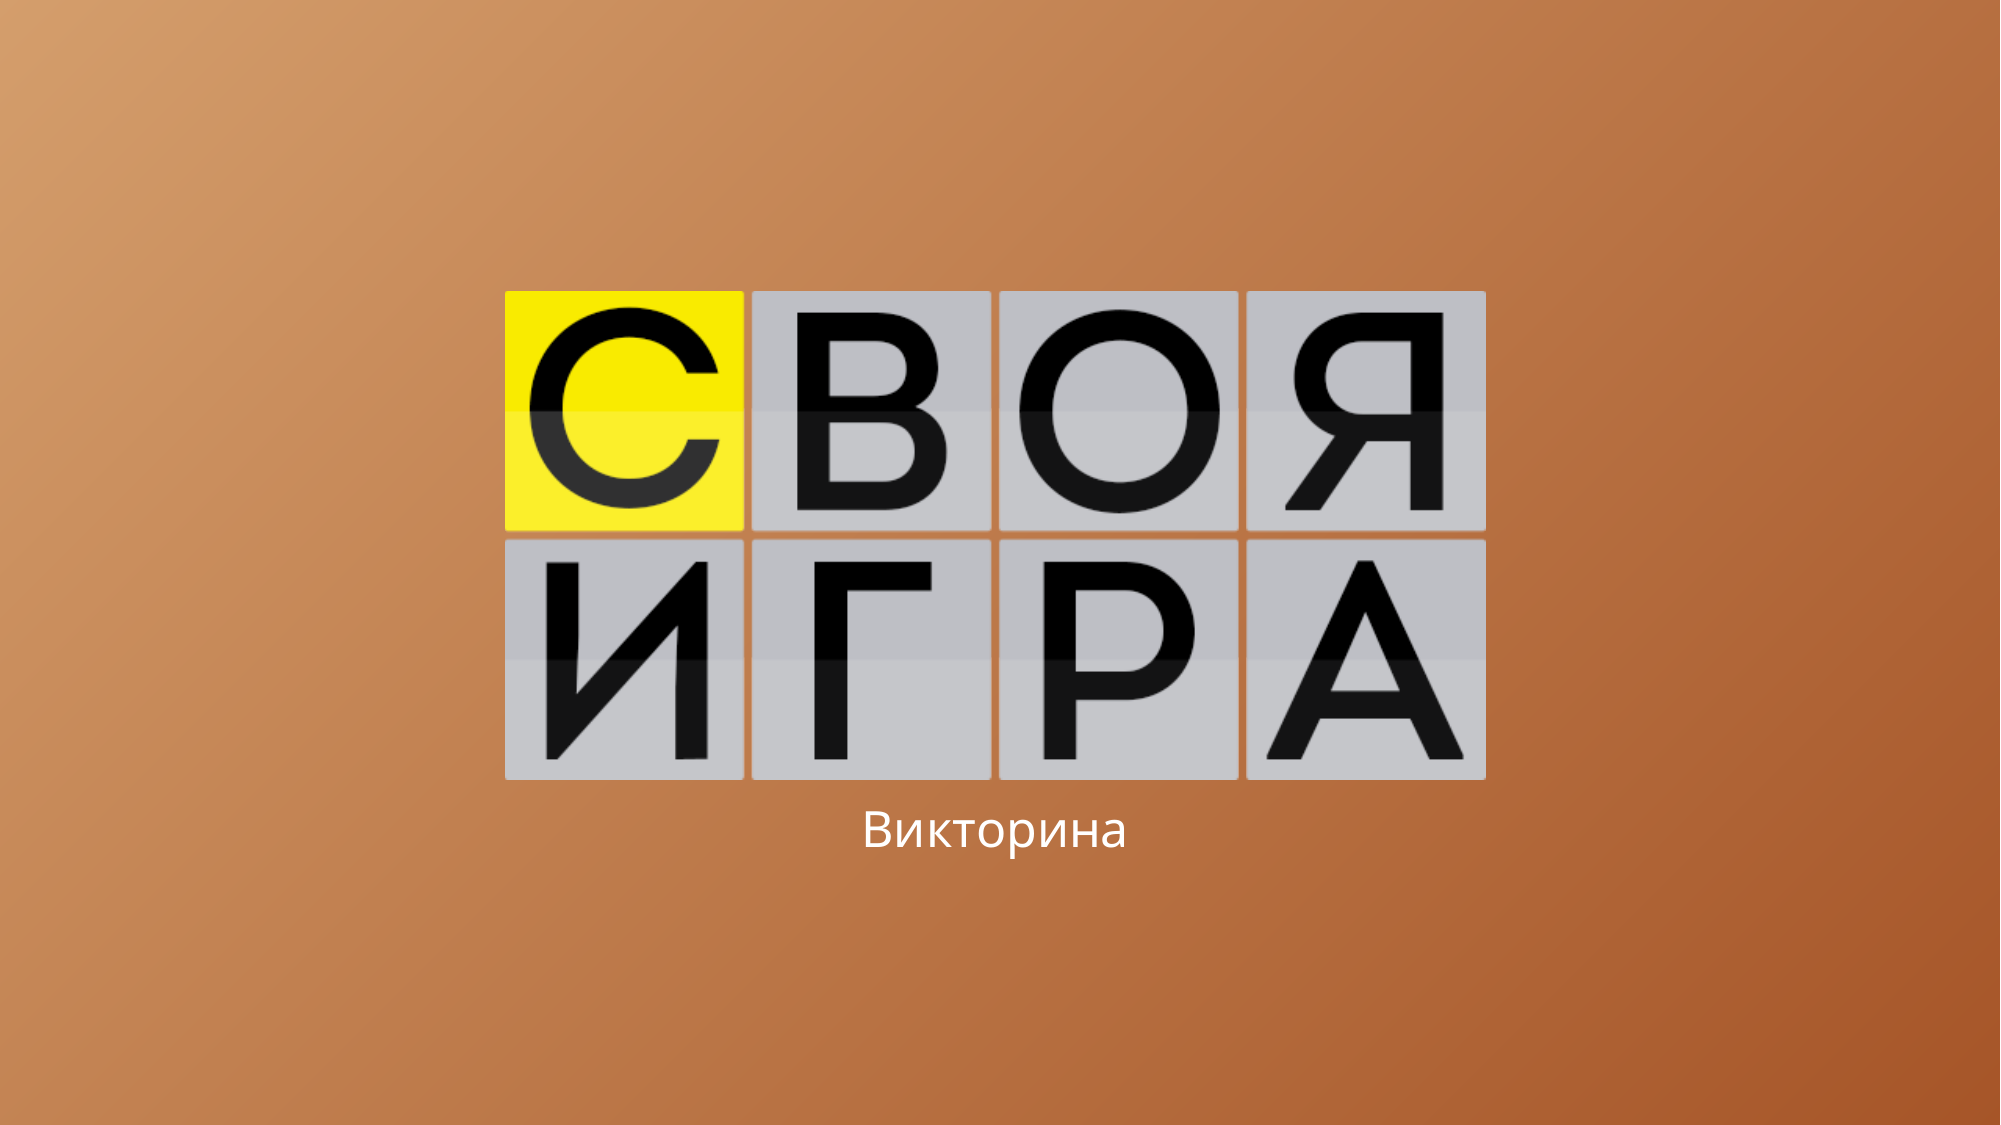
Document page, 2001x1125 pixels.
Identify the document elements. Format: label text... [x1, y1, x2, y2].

subtitle Викторина [245, 796, 1746, 1068]
picture [505, 291, 1486, 780]
